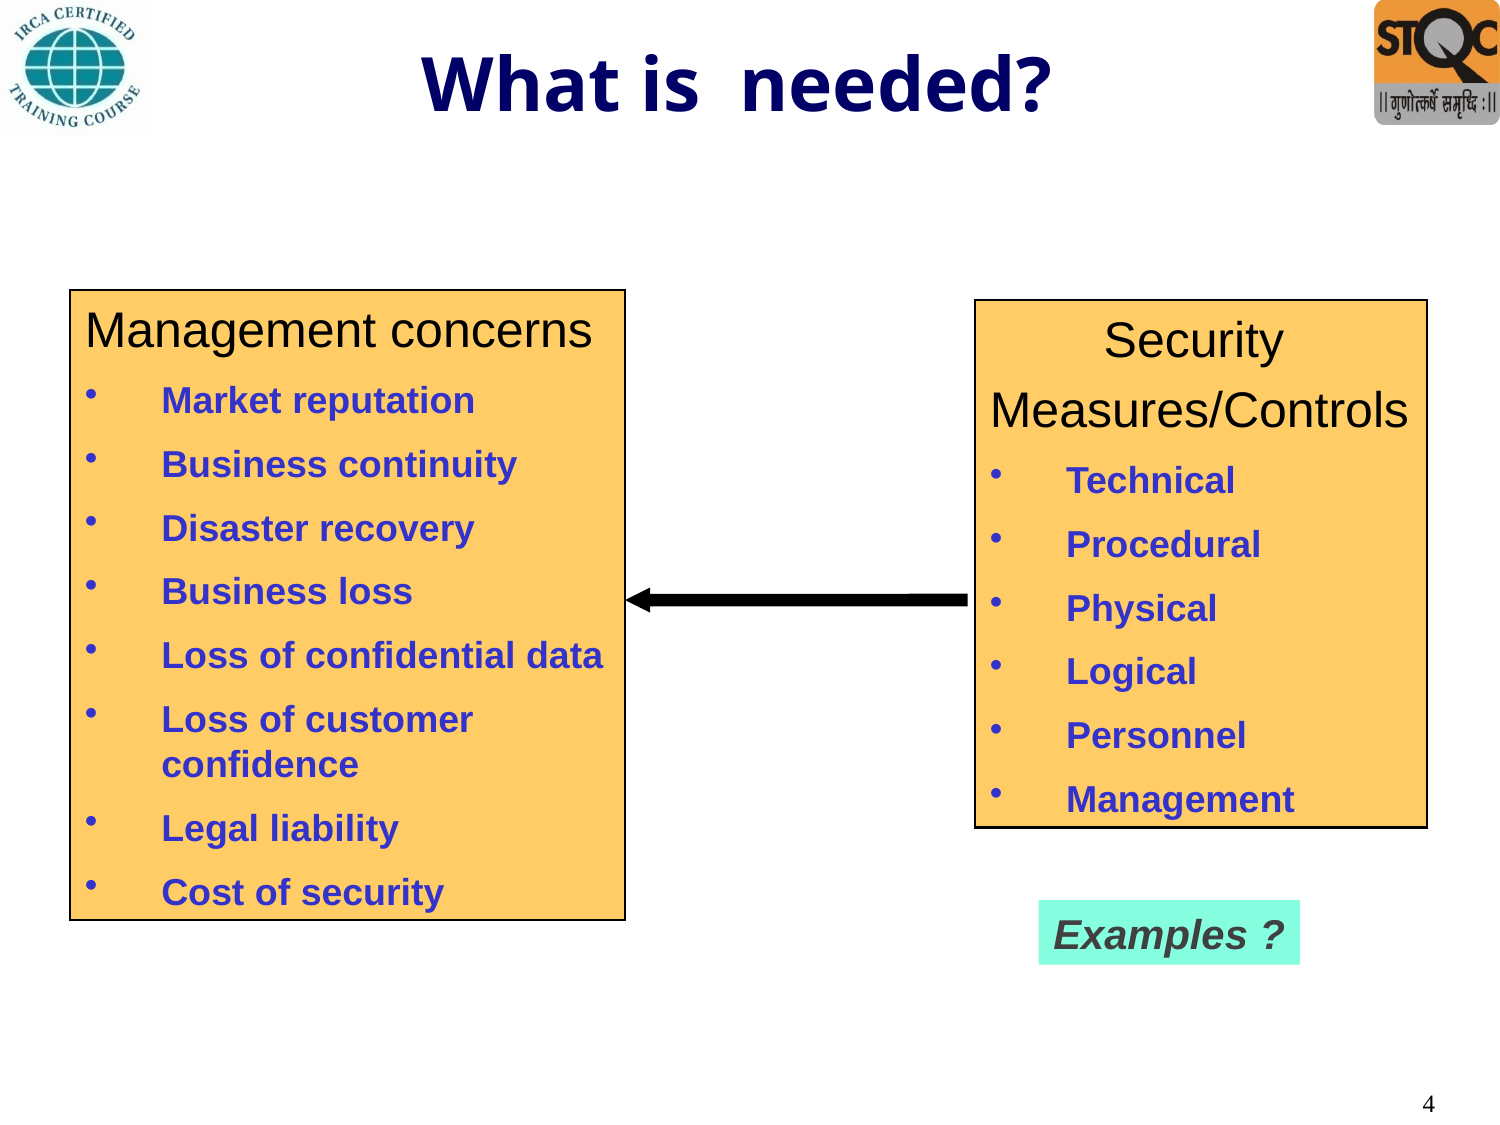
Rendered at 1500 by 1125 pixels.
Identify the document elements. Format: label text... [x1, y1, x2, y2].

slide_number 4 [1137, 1049, 1451, 1113]
picture [1374, 0, 1500, 125]
text_box [624, 595, 962, 605]
text_box Examples ? [1038, 900, 1301, 965]
text_box Security Measures/Controls Technical Procedural Physical Logical Personnel Management [975, 299, 1428, 828]
text_box Management concerns Market reputation Business continuity Disaster recovery Business loss Loss of confidential data Loss of customer confidence Legal liability Cost of security [70, 289, 625, 920]
picture [0, 0, 150, 137]
title What is needed? [112, 24, 1362, 138]
